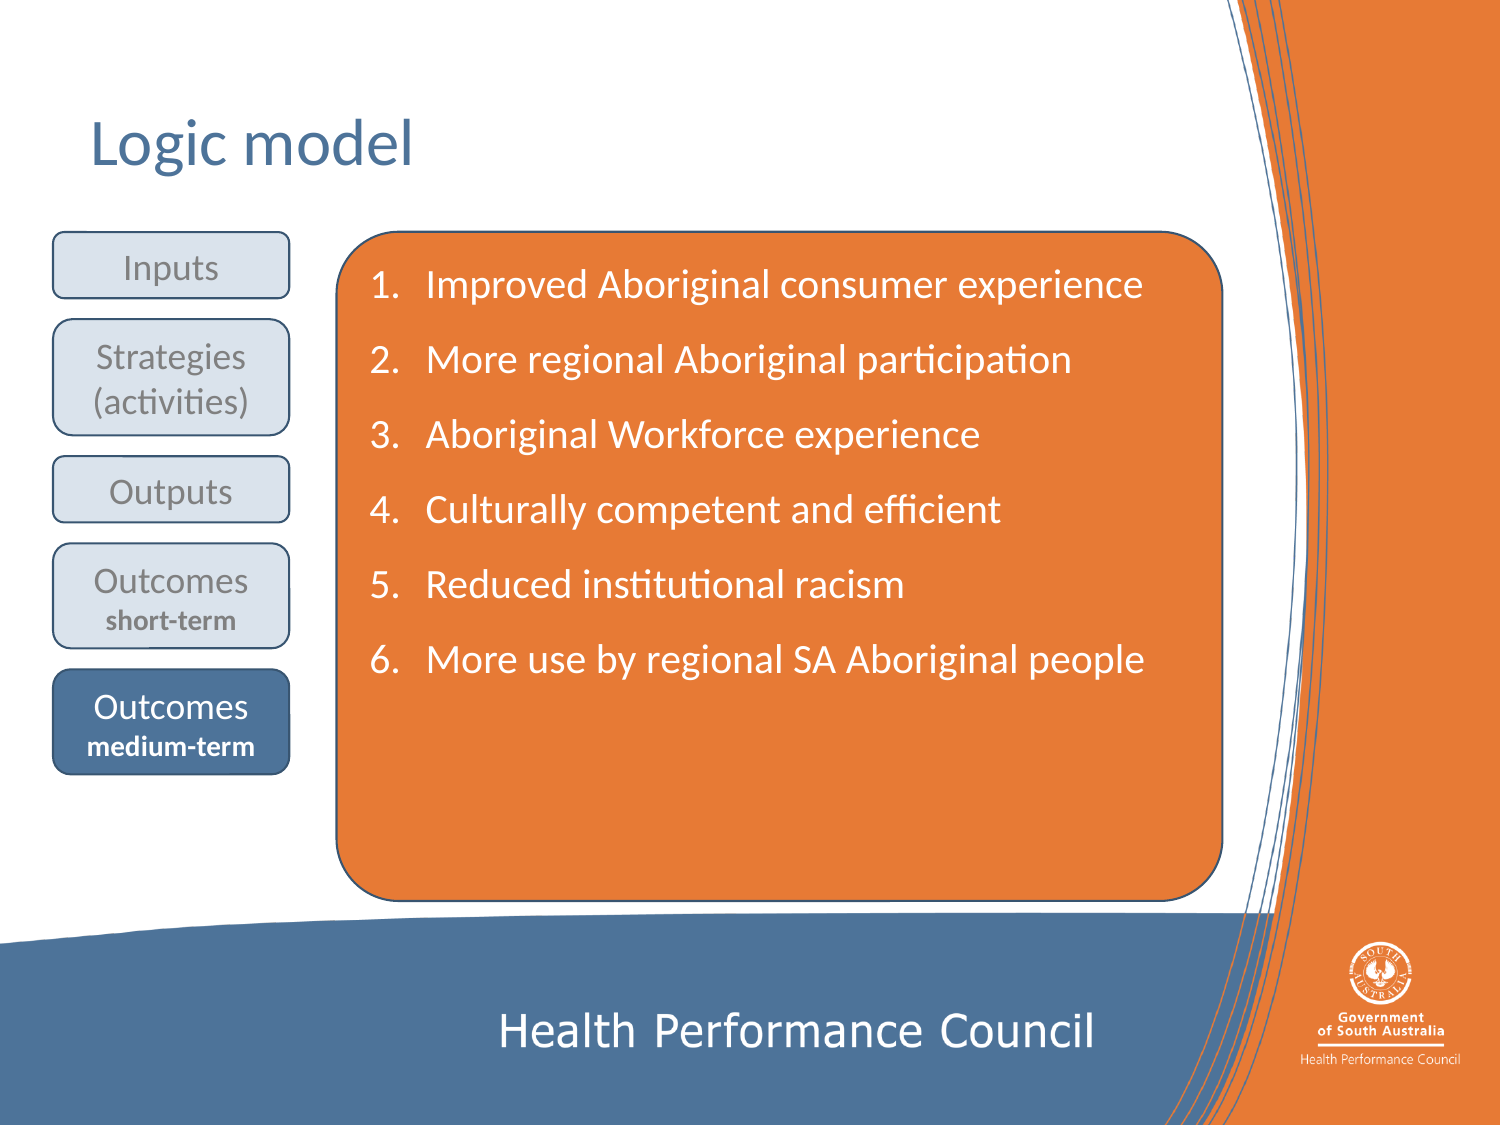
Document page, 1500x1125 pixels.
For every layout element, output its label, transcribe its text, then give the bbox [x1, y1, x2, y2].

text_box Improved Aboriginal consumer experience More regional Aboriginal participation Aboriginal Workforce experience Culturally competent and efficient Reduced institutional racism More use by regional SA Aboriginal people [334, 229, 1225, 904]
text_box Inputs [50, 229, 292, 301]
text_box Strategies (activities) [50, 317, 292, 438]
title Logic model [75, 45, 1103, 233]
text_box Outcomes short-term [50, 541, 292, 651]
text_box Outputs [50, 454, 292, 525]
text_box Outcomes medium-term [50, 667, 292, 777]
picture [0, 0, 1500, 1125]
